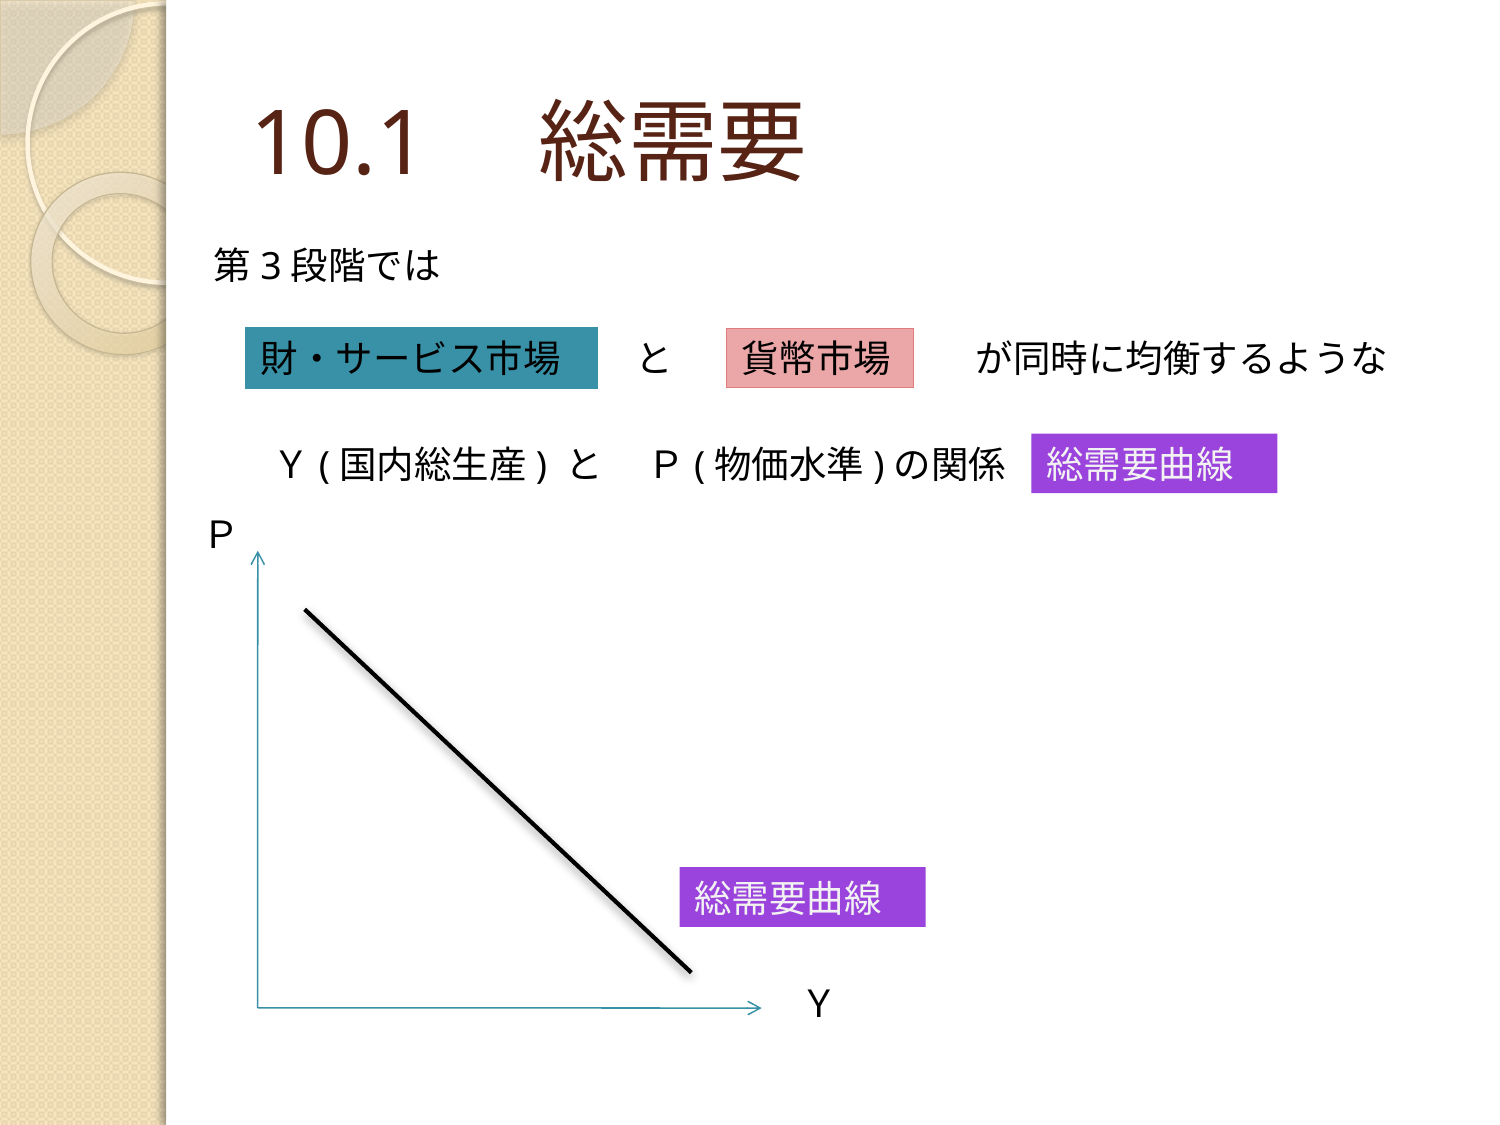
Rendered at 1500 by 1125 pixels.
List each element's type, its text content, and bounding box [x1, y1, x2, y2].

title 10.1 総需要 [235, 45, 1466, 233]
text_box Ｙ(国内総生産) [257, 433, 550, 494]
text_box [304, 609, 692, 973]
text_box と [621, 328, 704, 388]
text_box Ｙ [785, 972, 868, 1033]
text_box 総需要曲線 [1031, 433, 1278, 494]
text_box Ｐ [187, 503, 246, 564]
text_box と [550, 433, 632, 494]
text_box 第3段階では [199, 234, 504, 295]
text_box が同時に均衡するような [960, 328, 1407, 388]
text_box 総需要曲線 [698, 867, 926, 927]
text_box 財・サービス市場 [246, 328, 598, 388]
text_box 貨幣市場 [726, 328, 914, 388]
text_box Ｐ(物価水準)の関係 [632, 433, 1031, 494]
